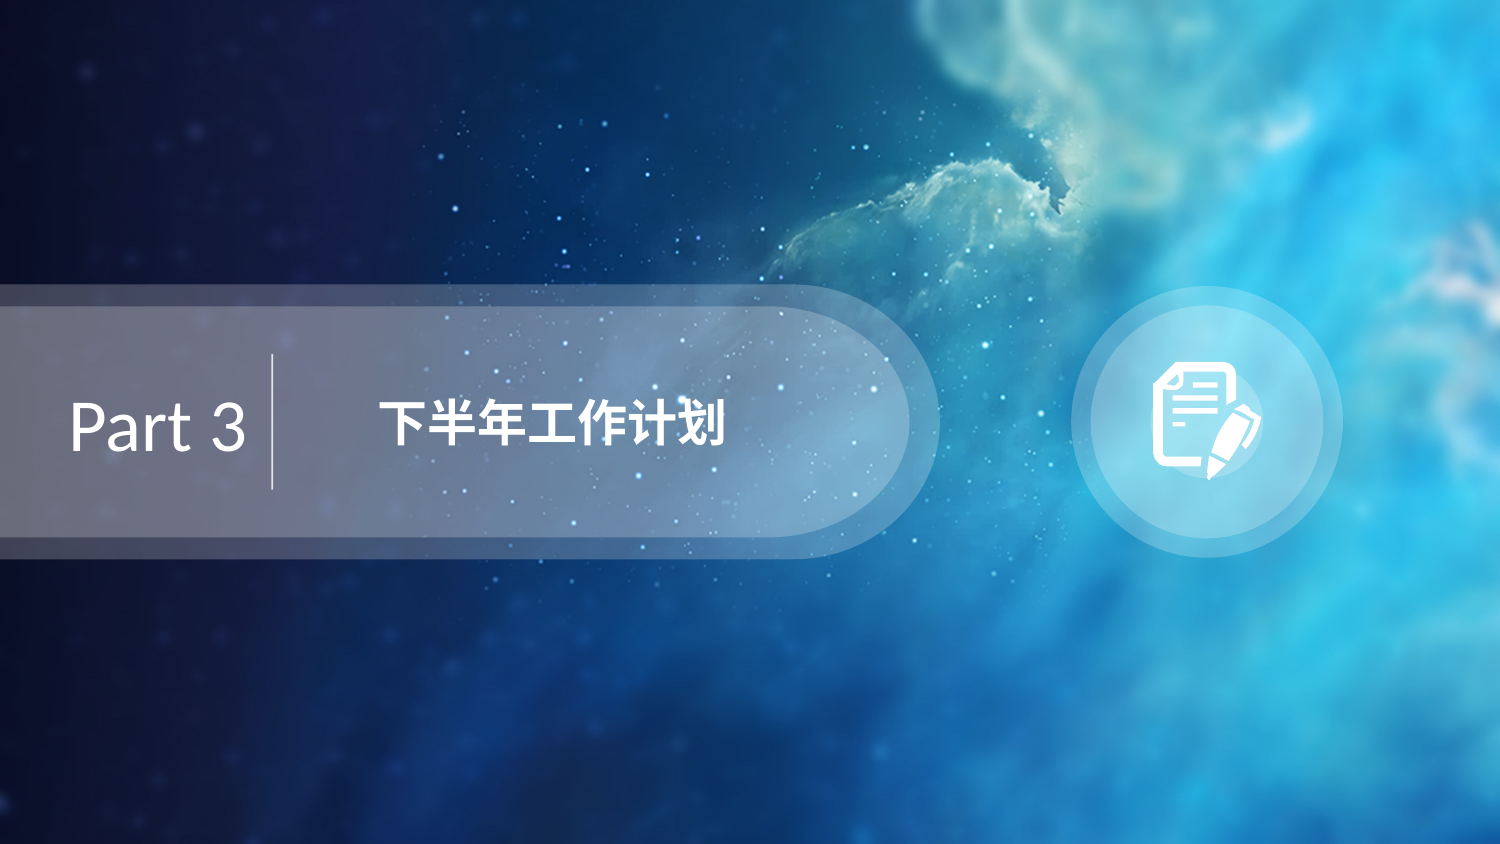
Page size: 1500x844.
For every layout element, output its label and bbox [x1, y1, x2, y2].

text_box [1070, 285, 1344, 558]
picture [0, 0, 1500, 844]
text_box [0, 284, 941, 560]
